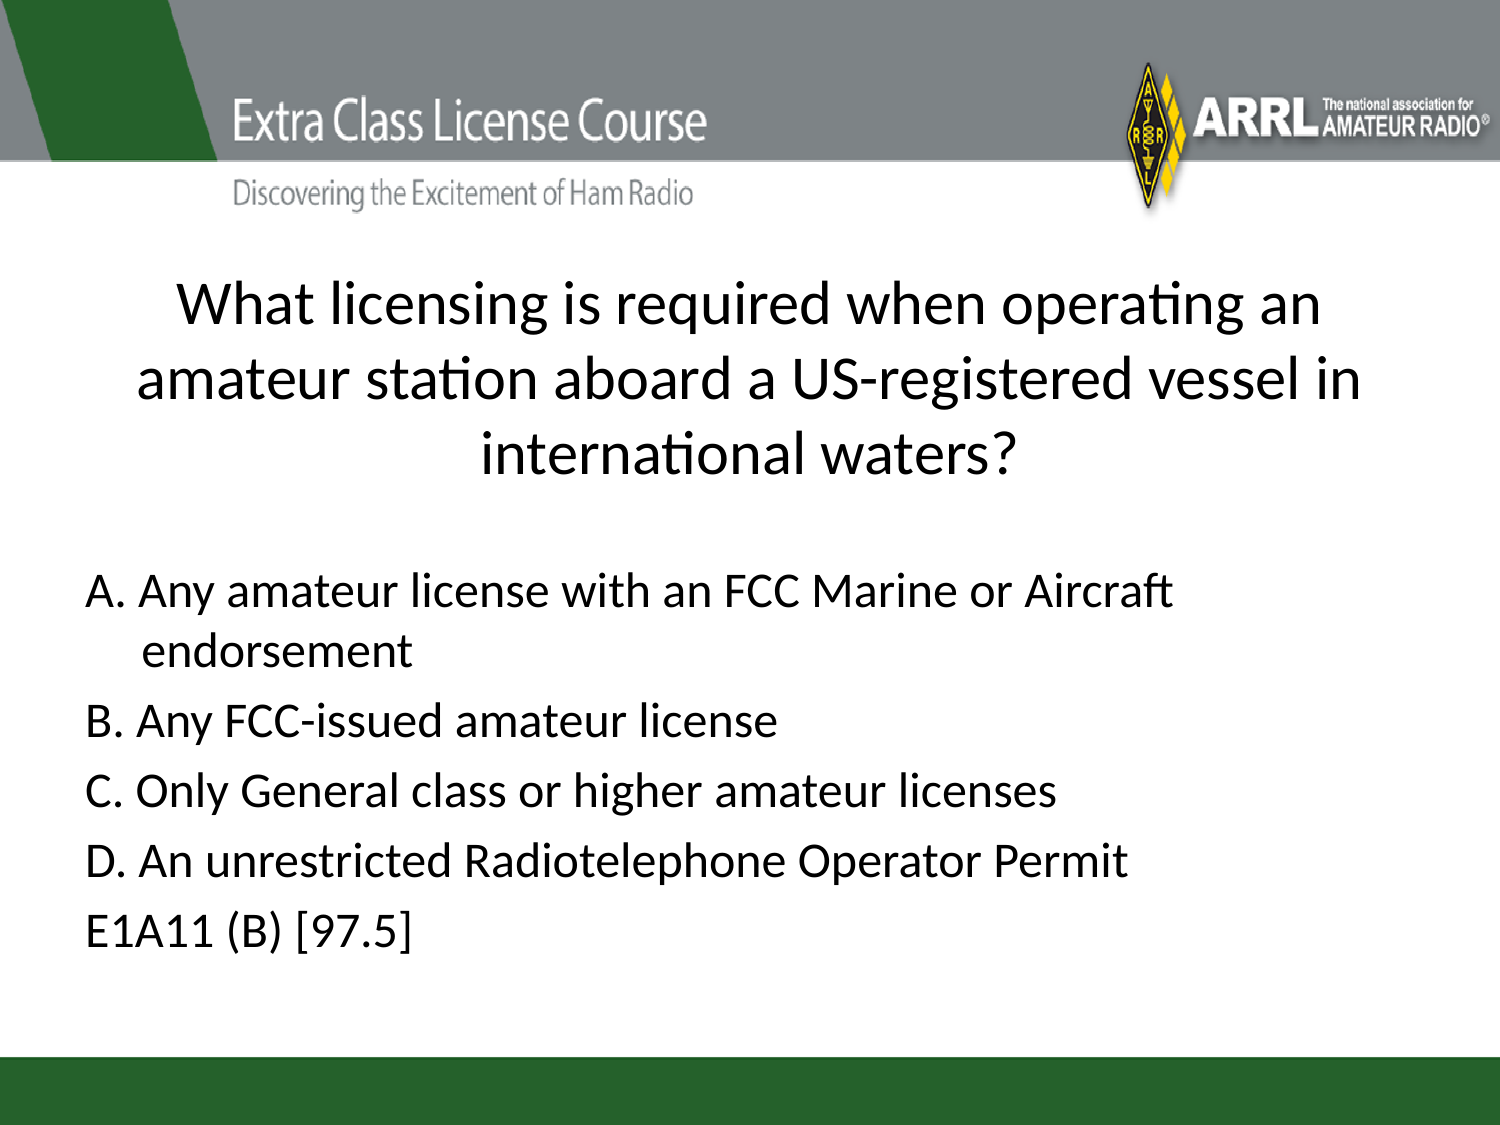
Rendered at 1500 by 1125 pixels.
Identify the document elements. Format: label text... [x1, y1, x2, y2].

list A. Any amateur license with an FCC Marine or Aircraft endorsement B. Any FCC-issued amateur license C. Only General class or higher amateur licenses D. An unrestricted Radiotelephone Operator Permit E1A11 (B) [97.5] [70, 549, 1421, 1050]
title What licensing is required when operating an amateur station aboard a US-registered vessel in international waters? [75, 254, 1425, 443]
picture [0, 0, 1500, 1125]
